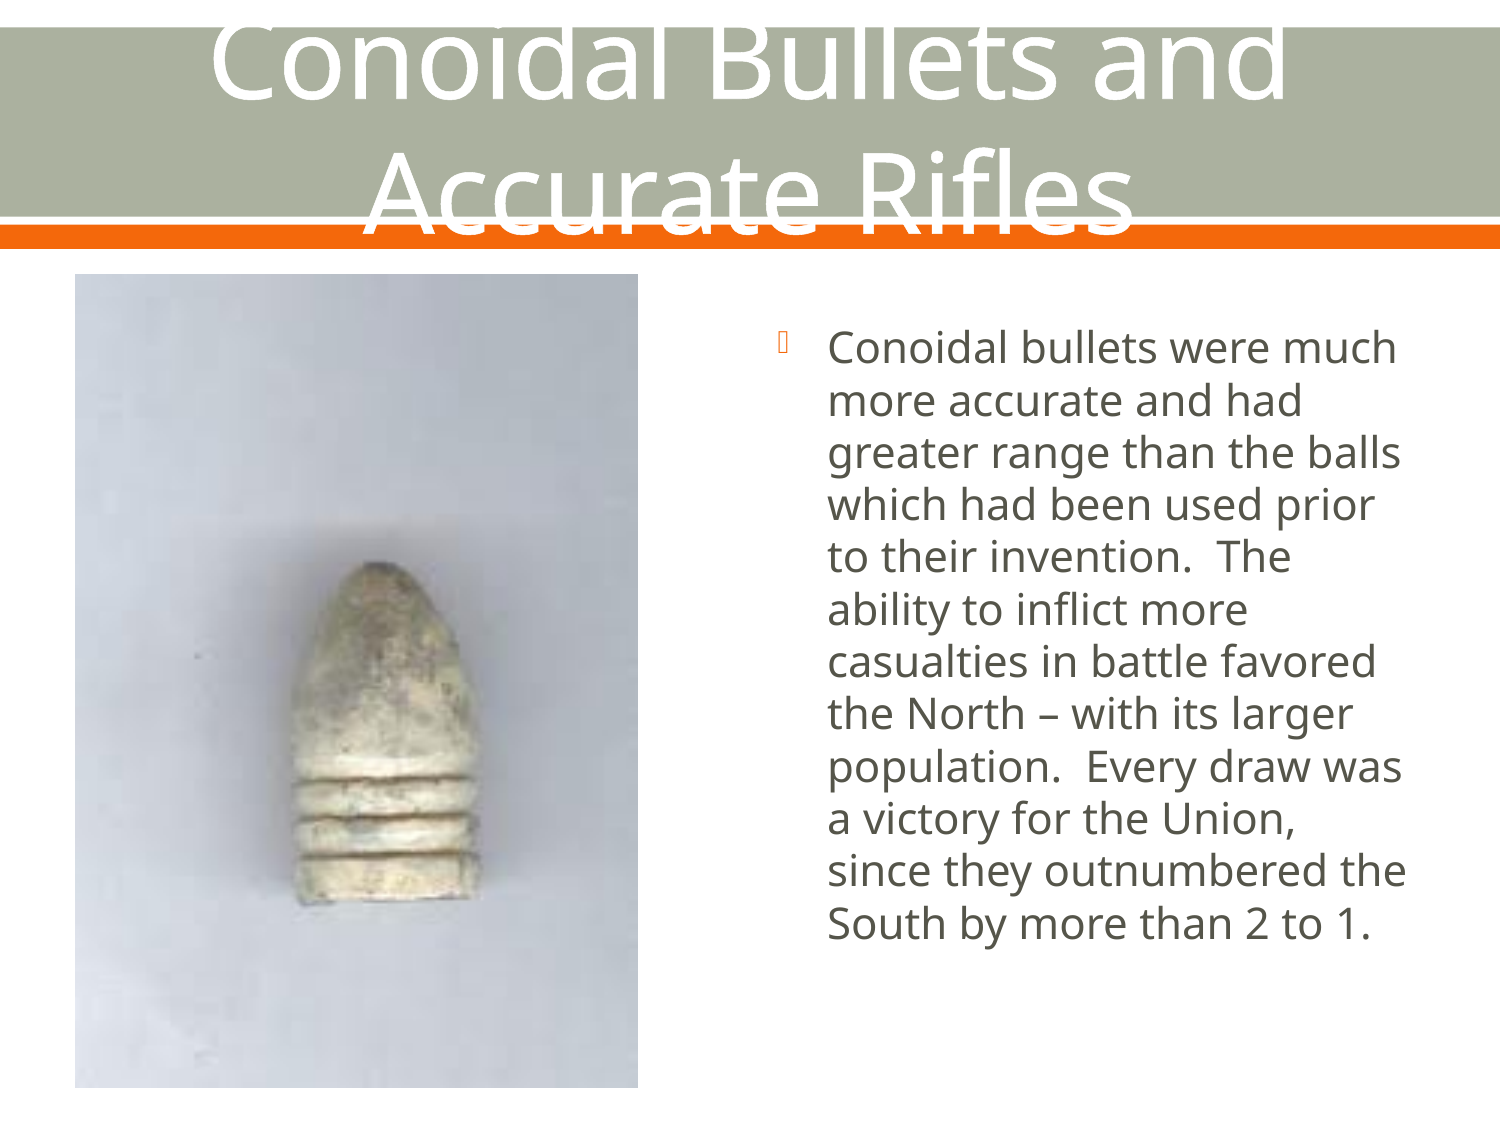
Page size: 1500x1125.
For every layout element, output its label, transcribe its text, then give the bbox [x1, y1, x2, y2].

list Conoidal bullets were much more accurate and had greater range than the balls which had been used prior to their invention. The ability to inflict more casualties in battle favored the North – with its larger population. Every draw was a victory for the Union, since they outnumbered the South by more than 2 to 1. [762, 312, 1425, 1005]
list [74, 274, 638, 1088]
title Conoidal Bullets and Accurate Rifles [75, 29, 1425, 213]
